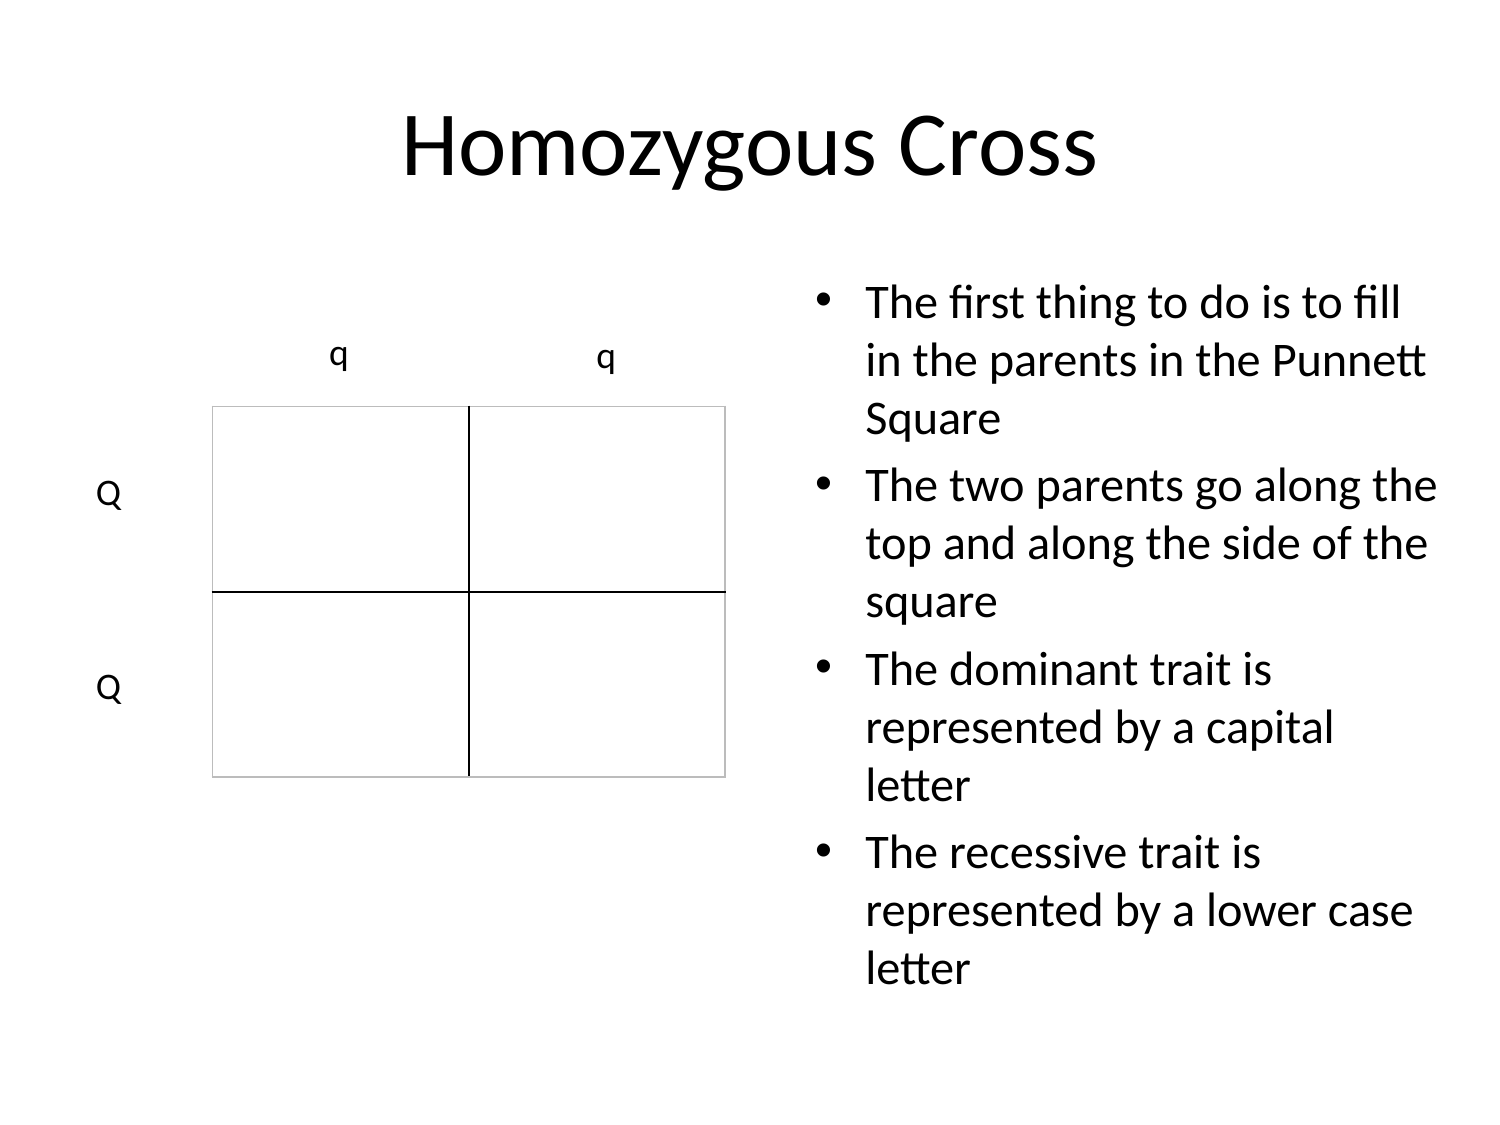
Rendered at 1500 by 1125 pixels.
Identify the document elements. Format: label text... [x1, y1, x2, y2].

table_header [470, 407, 724, 591]
text_box Q [27, 654, 190, 715]
table_cell [213, 593, 468, 776]
table_header [213, 407, 468, 591]
table_cell [470, 593, 724, 776]
text_box Q [27, 460, 190, 521]
title Homozygous Cross [75, 45, 1425, 233]
list The first thing to do is to fill in the parents in the Punnett Square The two parents go along the top and along the side of the square The dominant trait is represented by a capital letter The recessive trait is represented by a lower case letter [800, 262, 1463, 1005]
text_box q [287, 320, 391, 381]
text_box q [554, 323, 658, 383]
